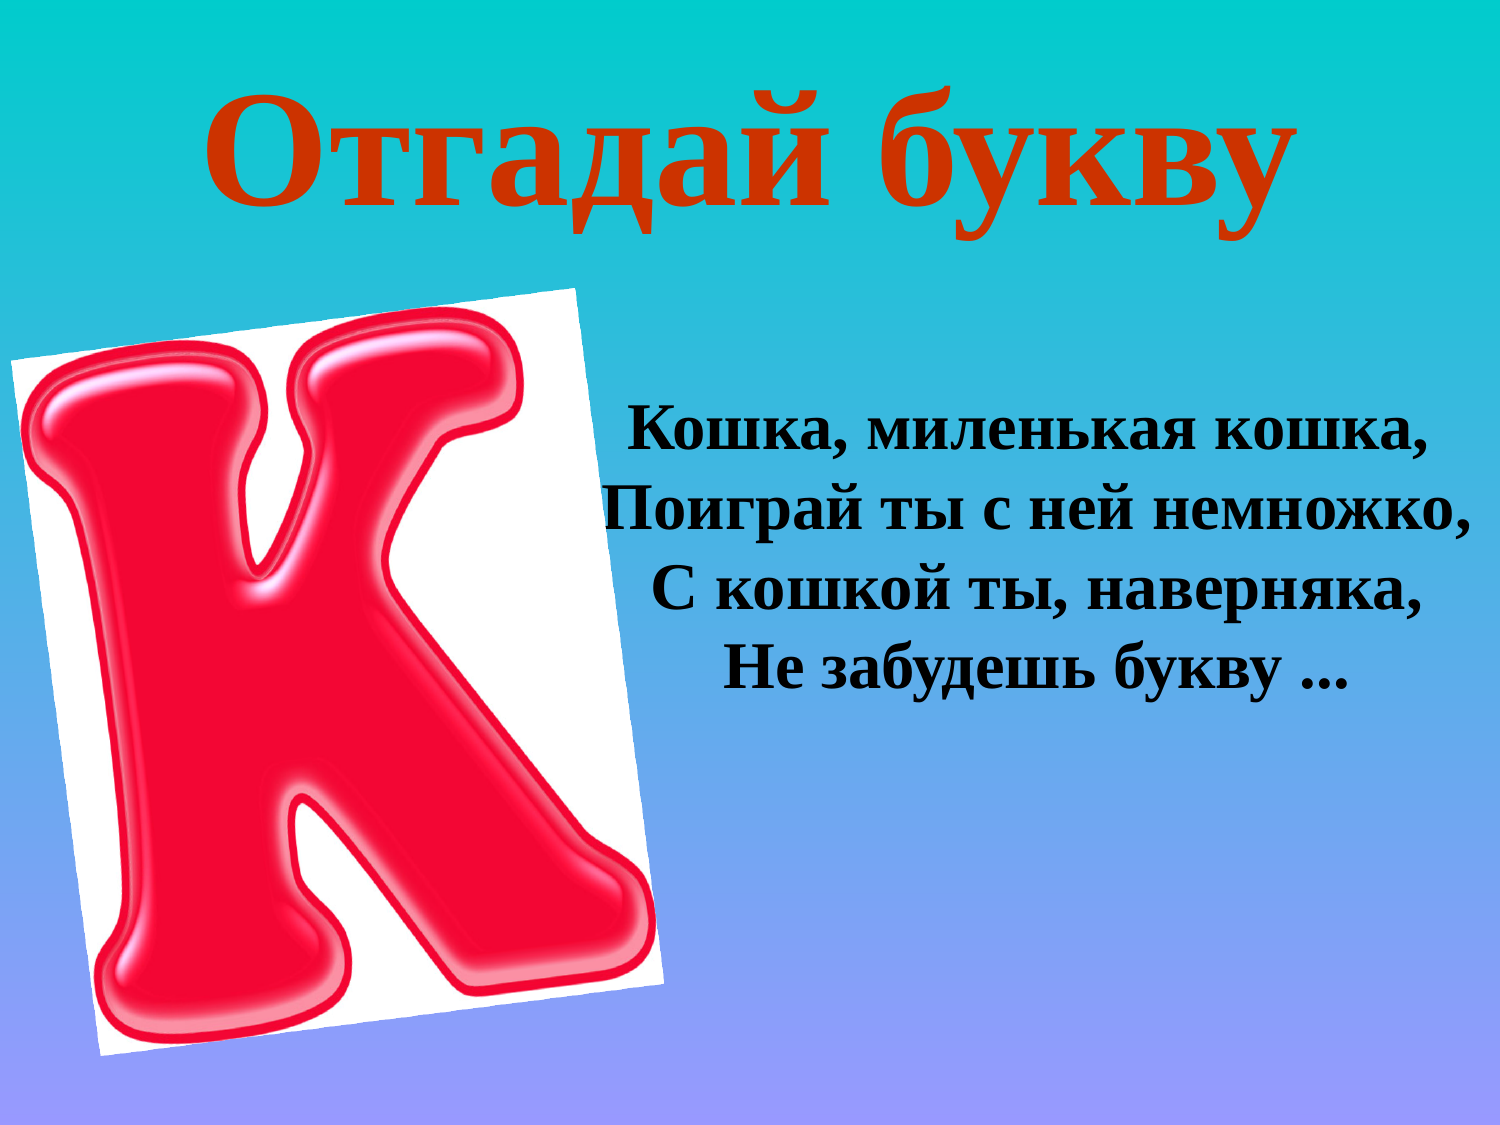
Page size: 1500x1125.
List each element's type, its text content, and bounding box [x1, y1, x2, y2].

list Кошка, миленькая кошка, Поиграй ты с ней немножко, С кошкой ты, наверняка, Не забудешь букву ... [626, 375, 1500, 793]
title Отгадай букву [75, 45, 1425, 233]
picture [11, 288, 664, 1055]
